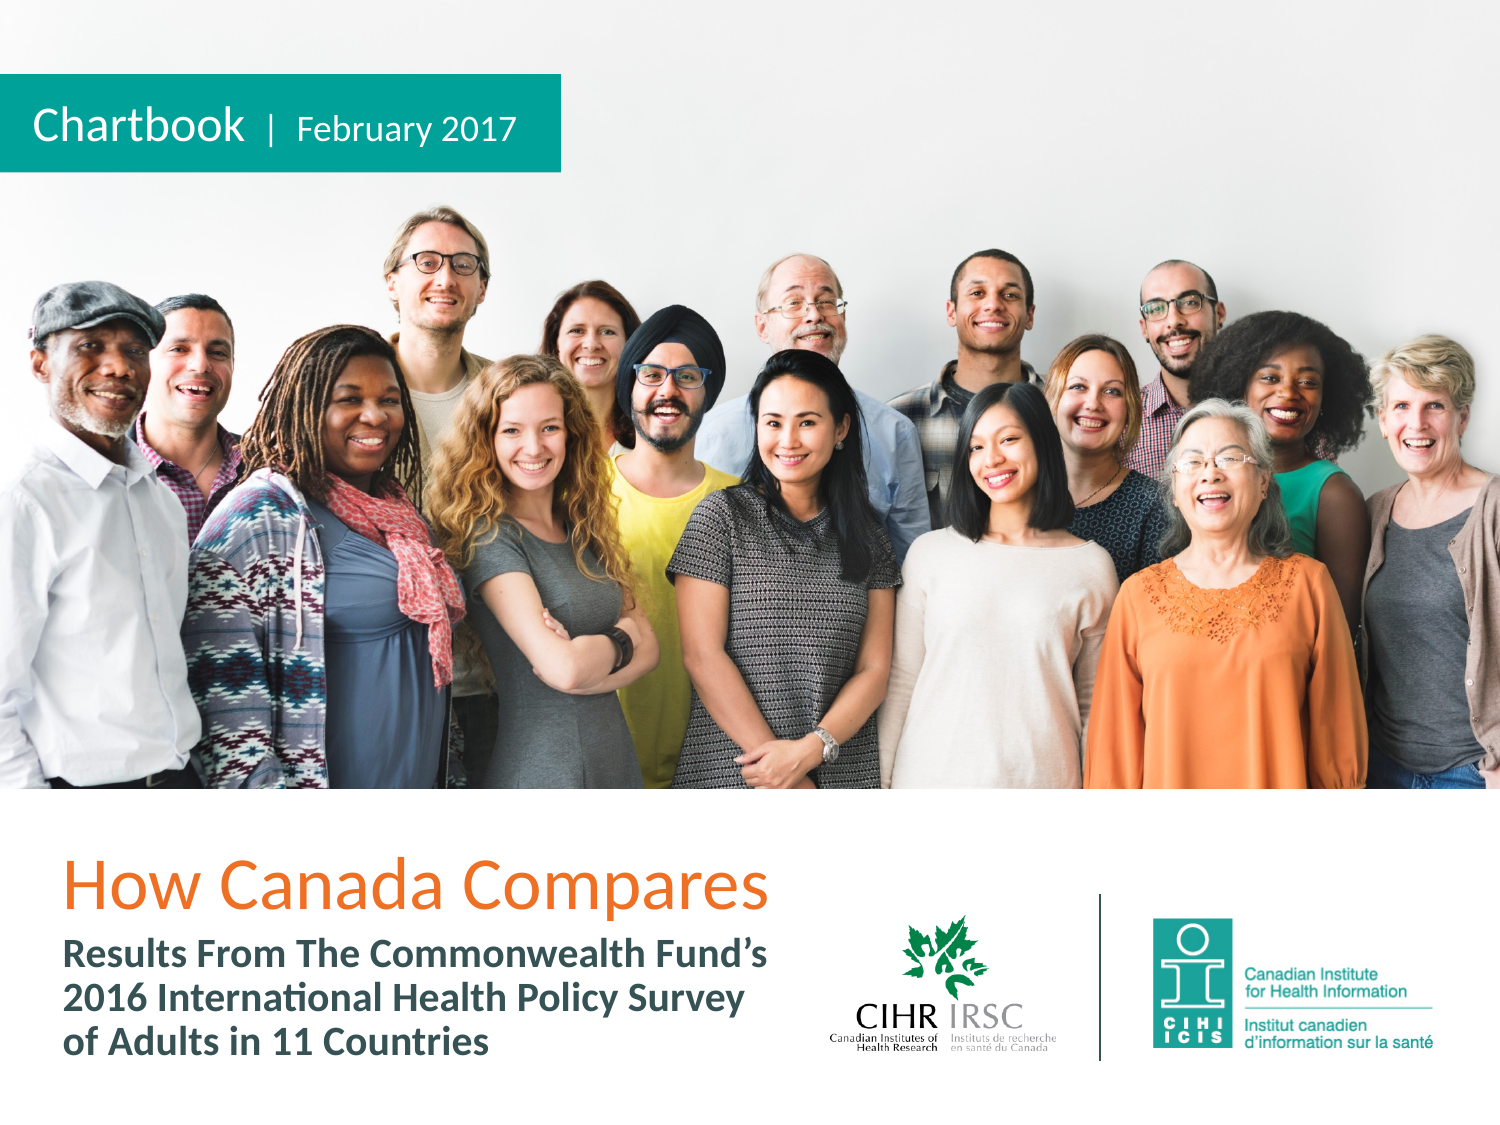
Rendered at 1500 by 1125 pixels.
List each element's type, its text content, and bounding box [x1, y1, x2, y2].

picture [830, 915, 1056, 1051]
title How Canada Compares [47, 834, 1038, 926]
picture [1150, 915, 1436, 1051]
picture [0, 0, 1500, 790]
subtitle Results From The Commonwealth Fund’s 2016 International Health Policy Survey of Adults in 11 Countries [47, 925, 821, 1073]
